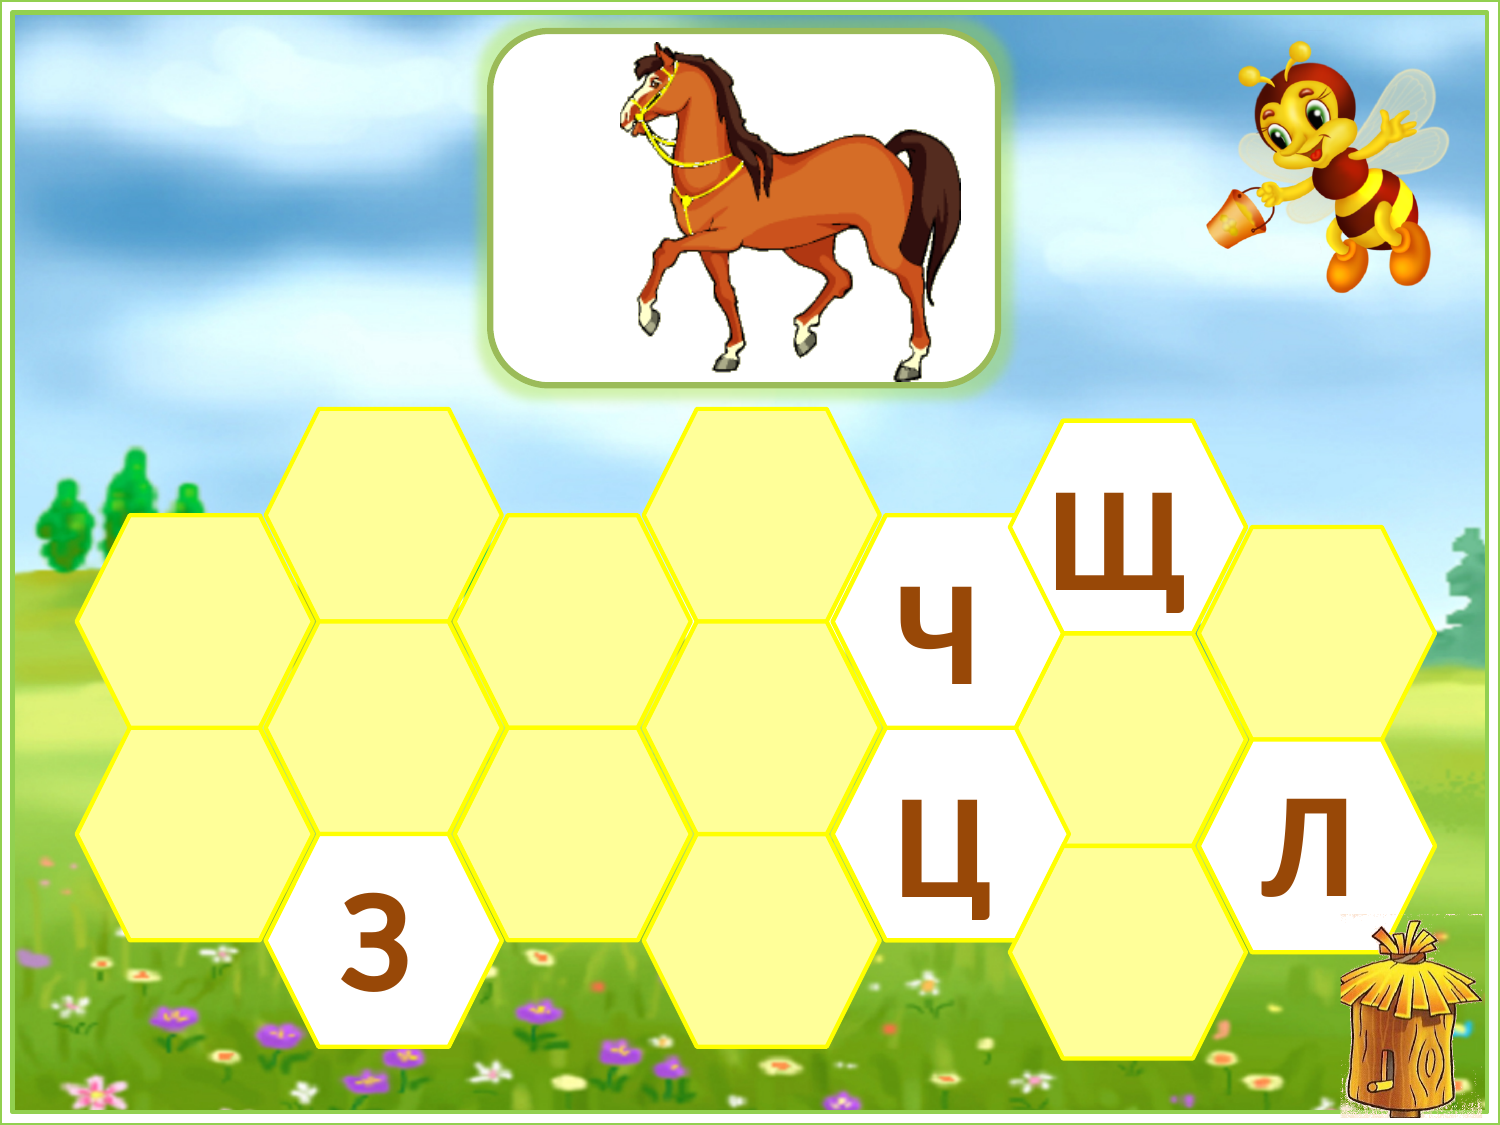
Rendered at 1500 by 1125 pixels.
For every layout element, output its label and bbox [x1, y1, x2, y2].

text_box [1009, 420, 1247, 634]
picture [619, 42, 961, 382]
text_box [74, 728, 314, 943]
text_box [1073, 642, 1248, 843]
text_box [74, 513, 315, 730]
text_box [263, 619, 504, 832]
text_box [1201, 524, 1437, 738]
text_box [832, 515, 1070, 729]
text_box [1007, 843, 1245, 1061]
text_box [832, 735, 1070, 941]
picture [15, 15, 1485, 1118]
text_box [641, 619, 827, 834]
text_box [453, 725, 693, 943]
text_box [263, 406, 504, 621]
text_box [265, 833, 502, 1048]
text_box [1198, 739, 1436, 953]
text_box [452, 513, 693, 727]
text_box [488, 28, 1001, 388]
text_box [641, 832, 878, 1049]
text_box [641, 406, 882, 621]
